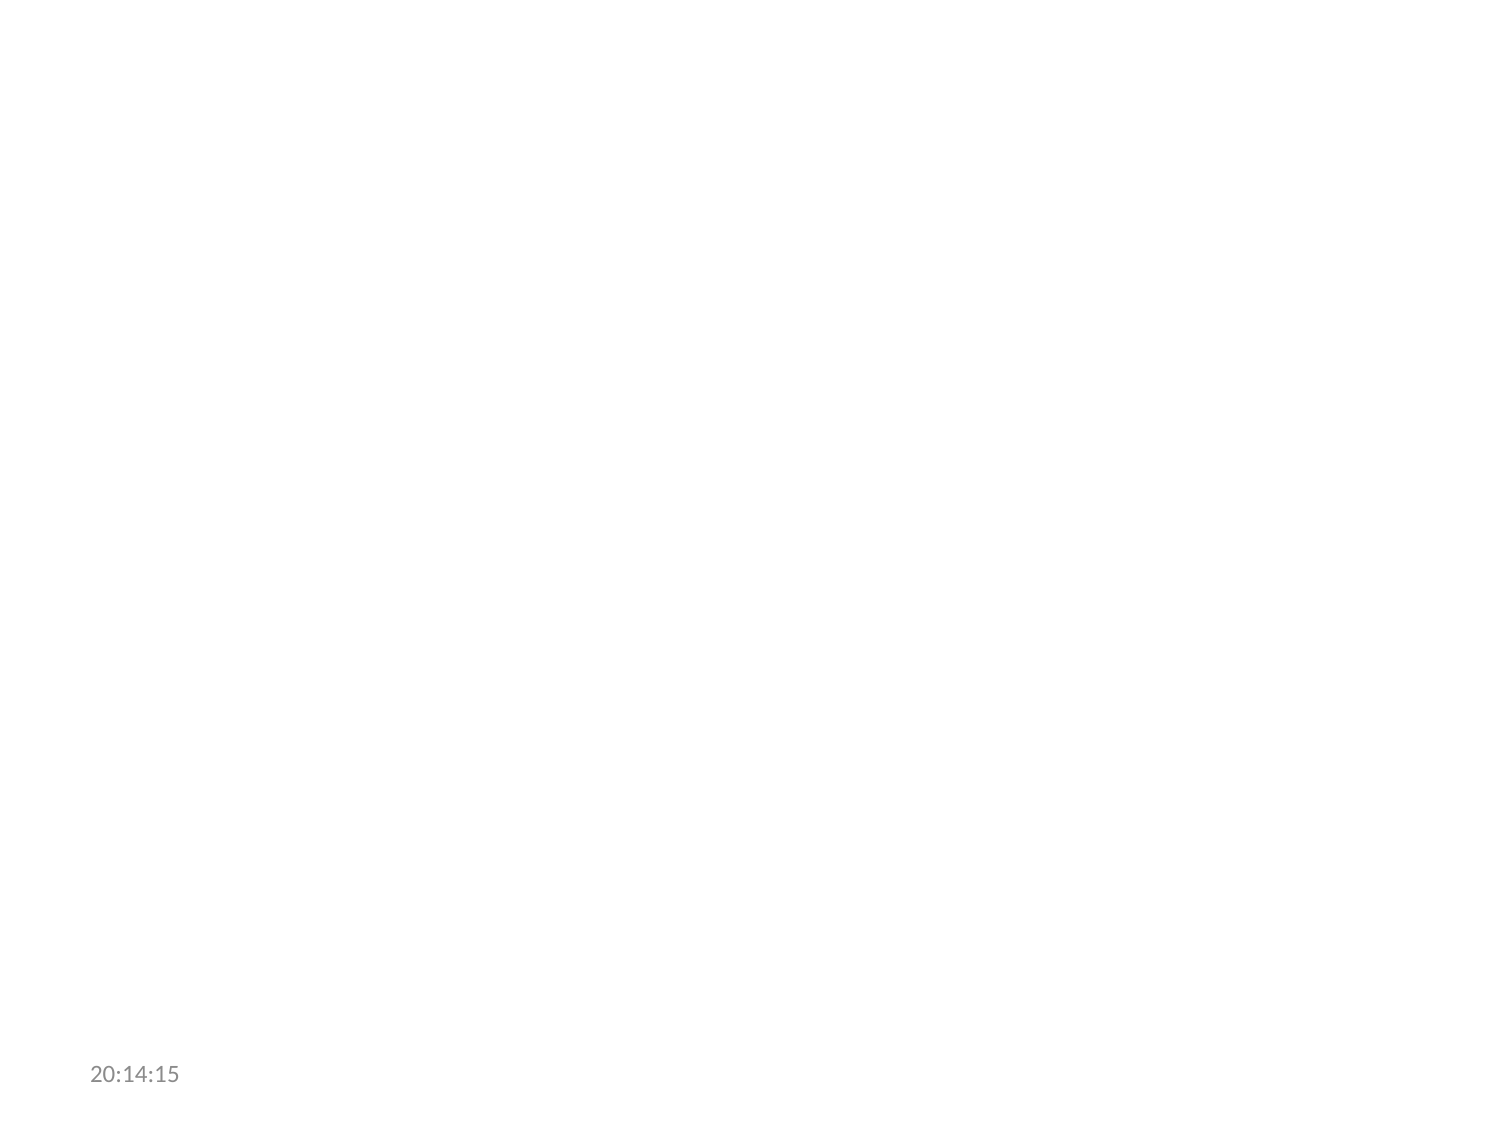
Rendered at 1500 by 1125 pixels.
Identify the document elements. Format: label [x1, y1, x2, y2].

slide_number [75, 1042, 425, 1103]
